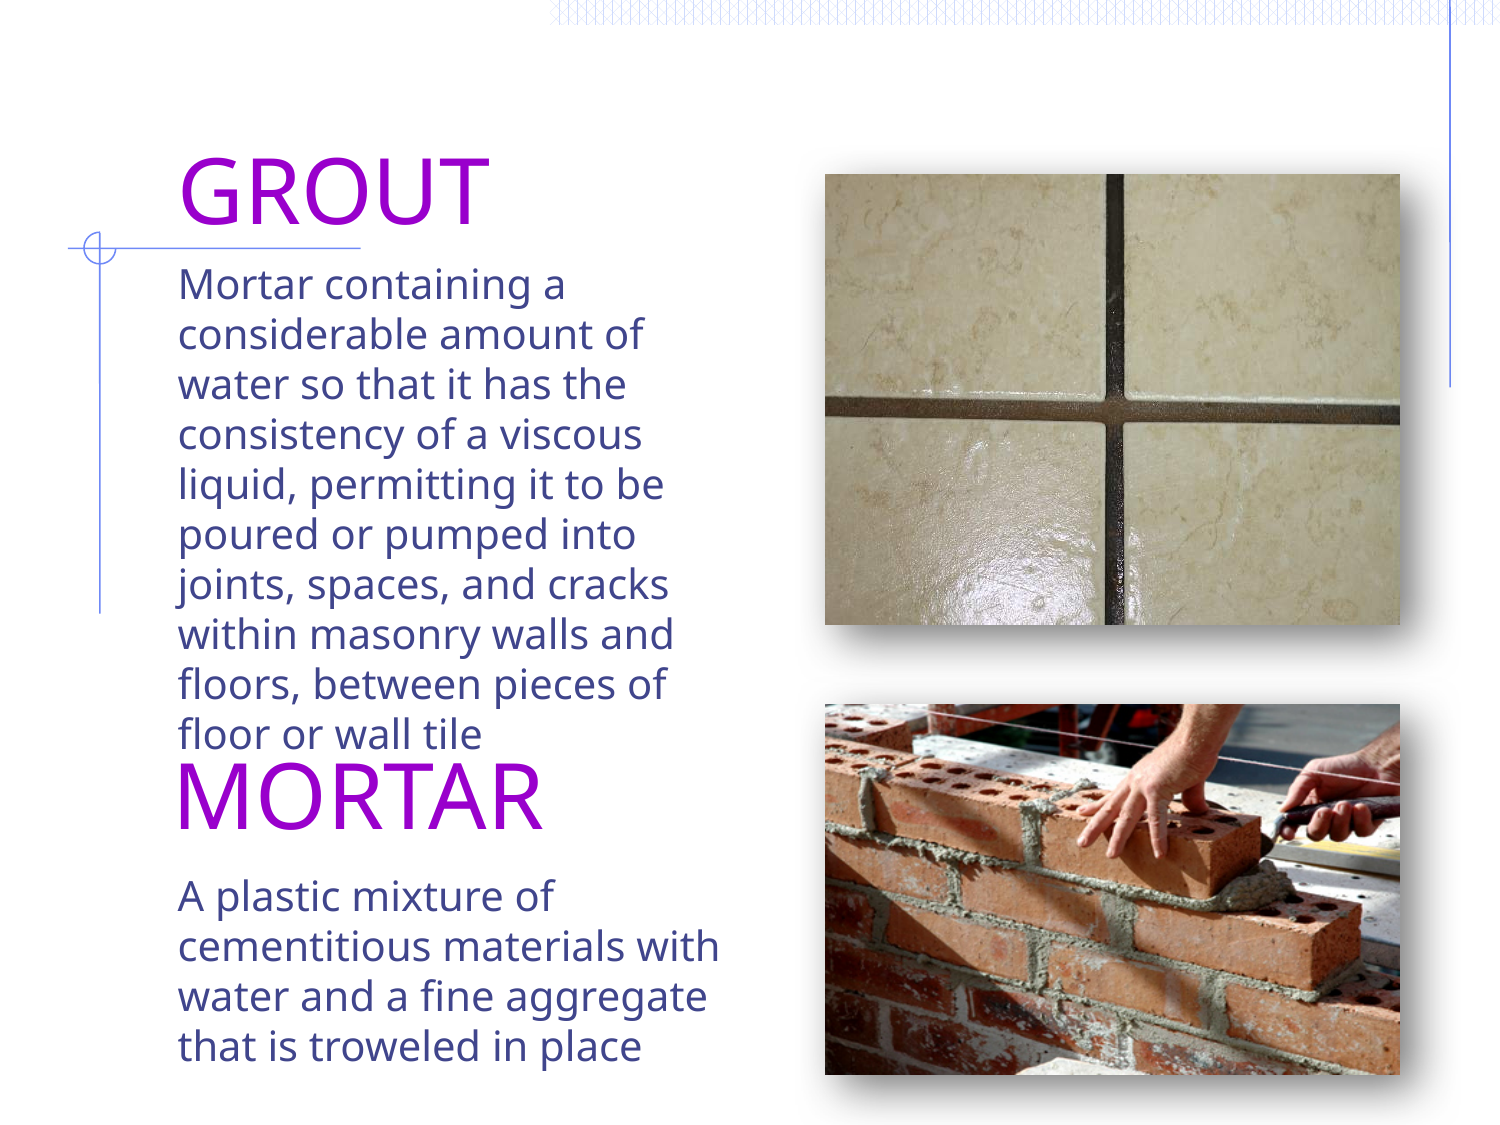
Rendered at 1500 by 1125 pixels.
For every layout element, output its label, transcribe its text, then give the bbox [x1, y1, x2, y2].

list MORTAR [157, 737, 808, 856]
list Mortar containing a considerable amount of water so that it has the consistency of a viscous liquid, permitting it to be poured or pumped into joints, spaces, and cracks within masonry walls and floors, between pieces of floor or wall tile [162, 249, 751, 550]
list GROUT [162, 99, 525, 249]
picture [824, 174, 1401, 626]
list A plastic mixture of cementitious materials with water and a fine aggregate that is troweled in place [162, 862, 788, 1071]
picture [824, 703, 1401, 1076]
